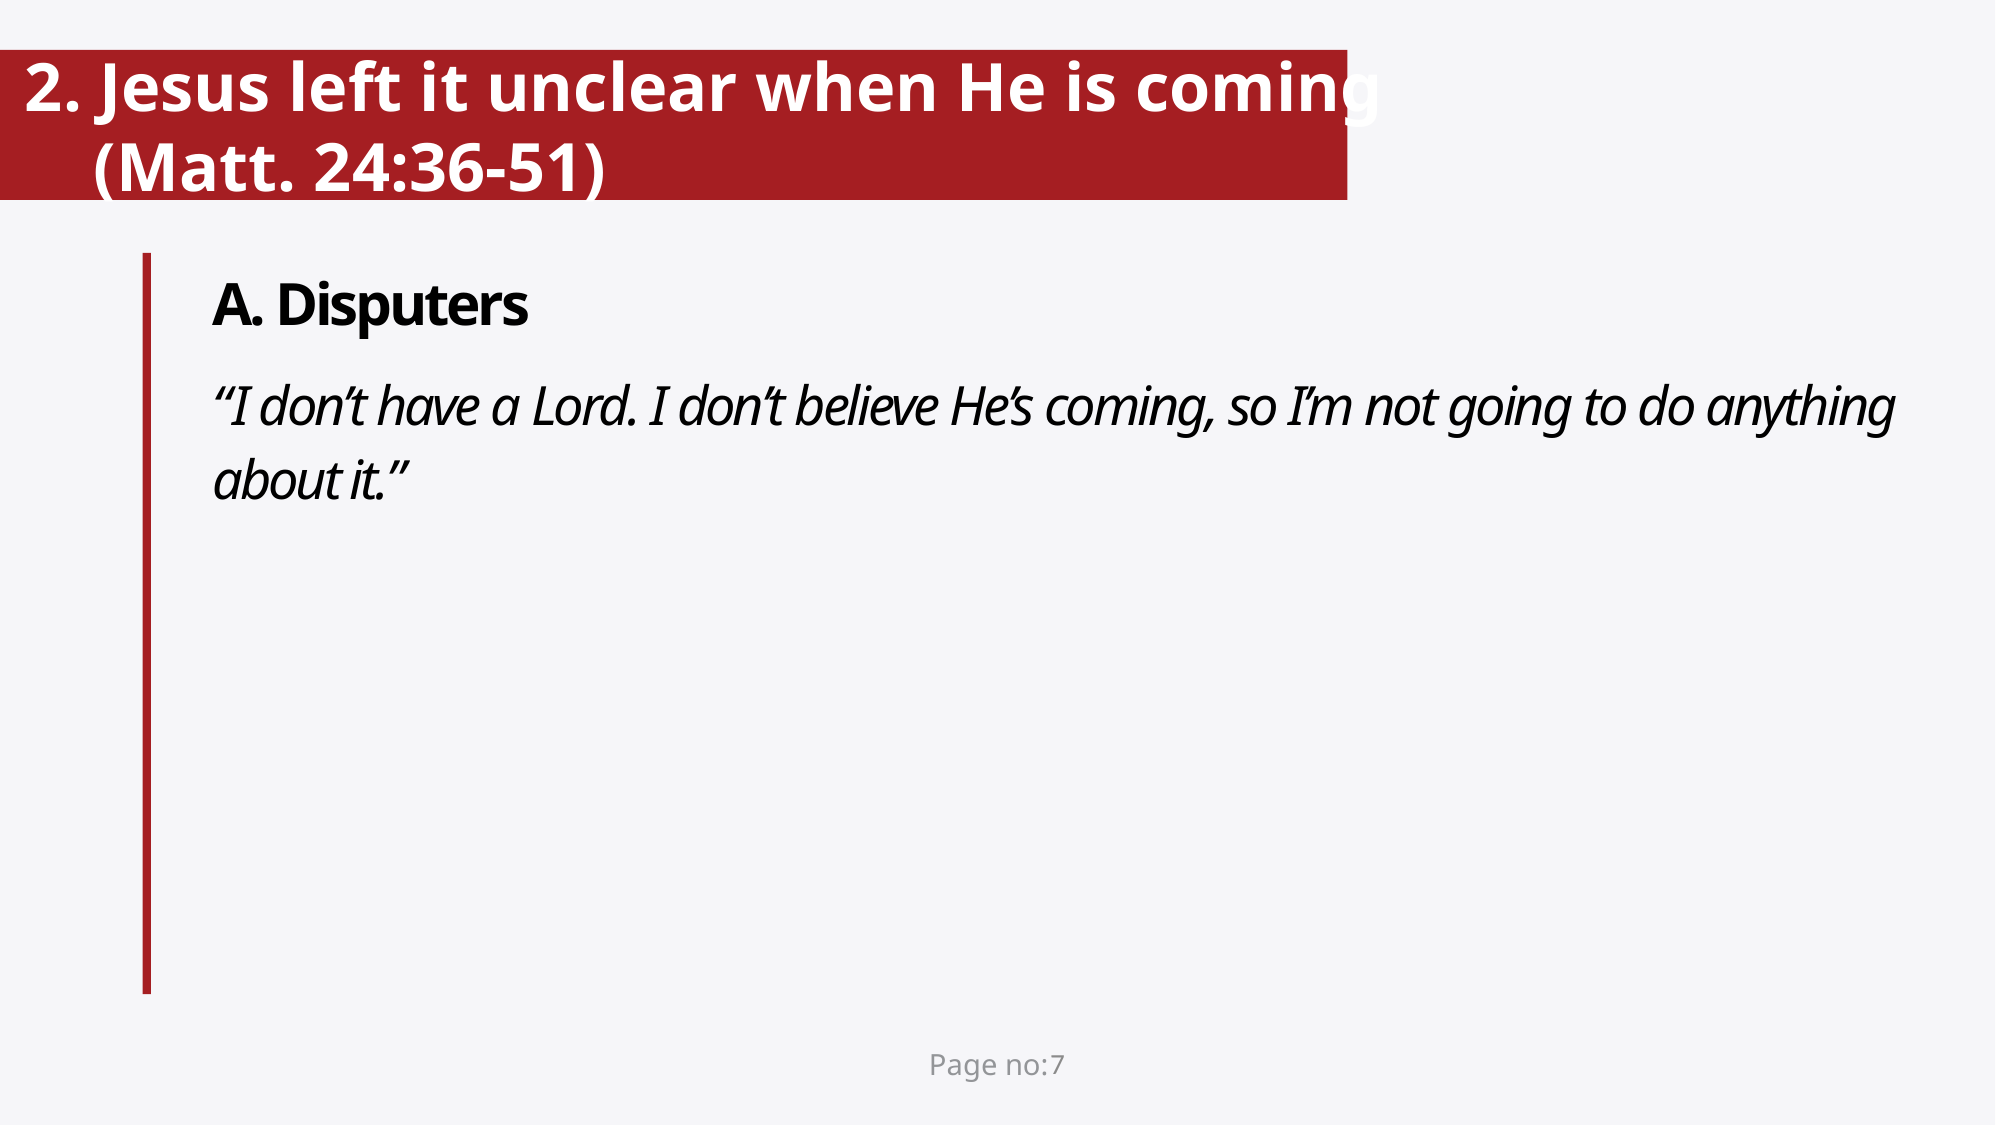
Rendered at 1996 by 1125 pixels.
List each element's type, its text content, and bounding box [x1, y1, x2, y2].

subtitle A. Disputers “I don’t have a Lord. I don’t believe He’s coming, so I’m not going to do anything about it.” [197, 249, 1910, 1000]
title 2. Jesus left it unclear when He is coming (Matt. 24:36-51) [10, 62, 1806, 188]
